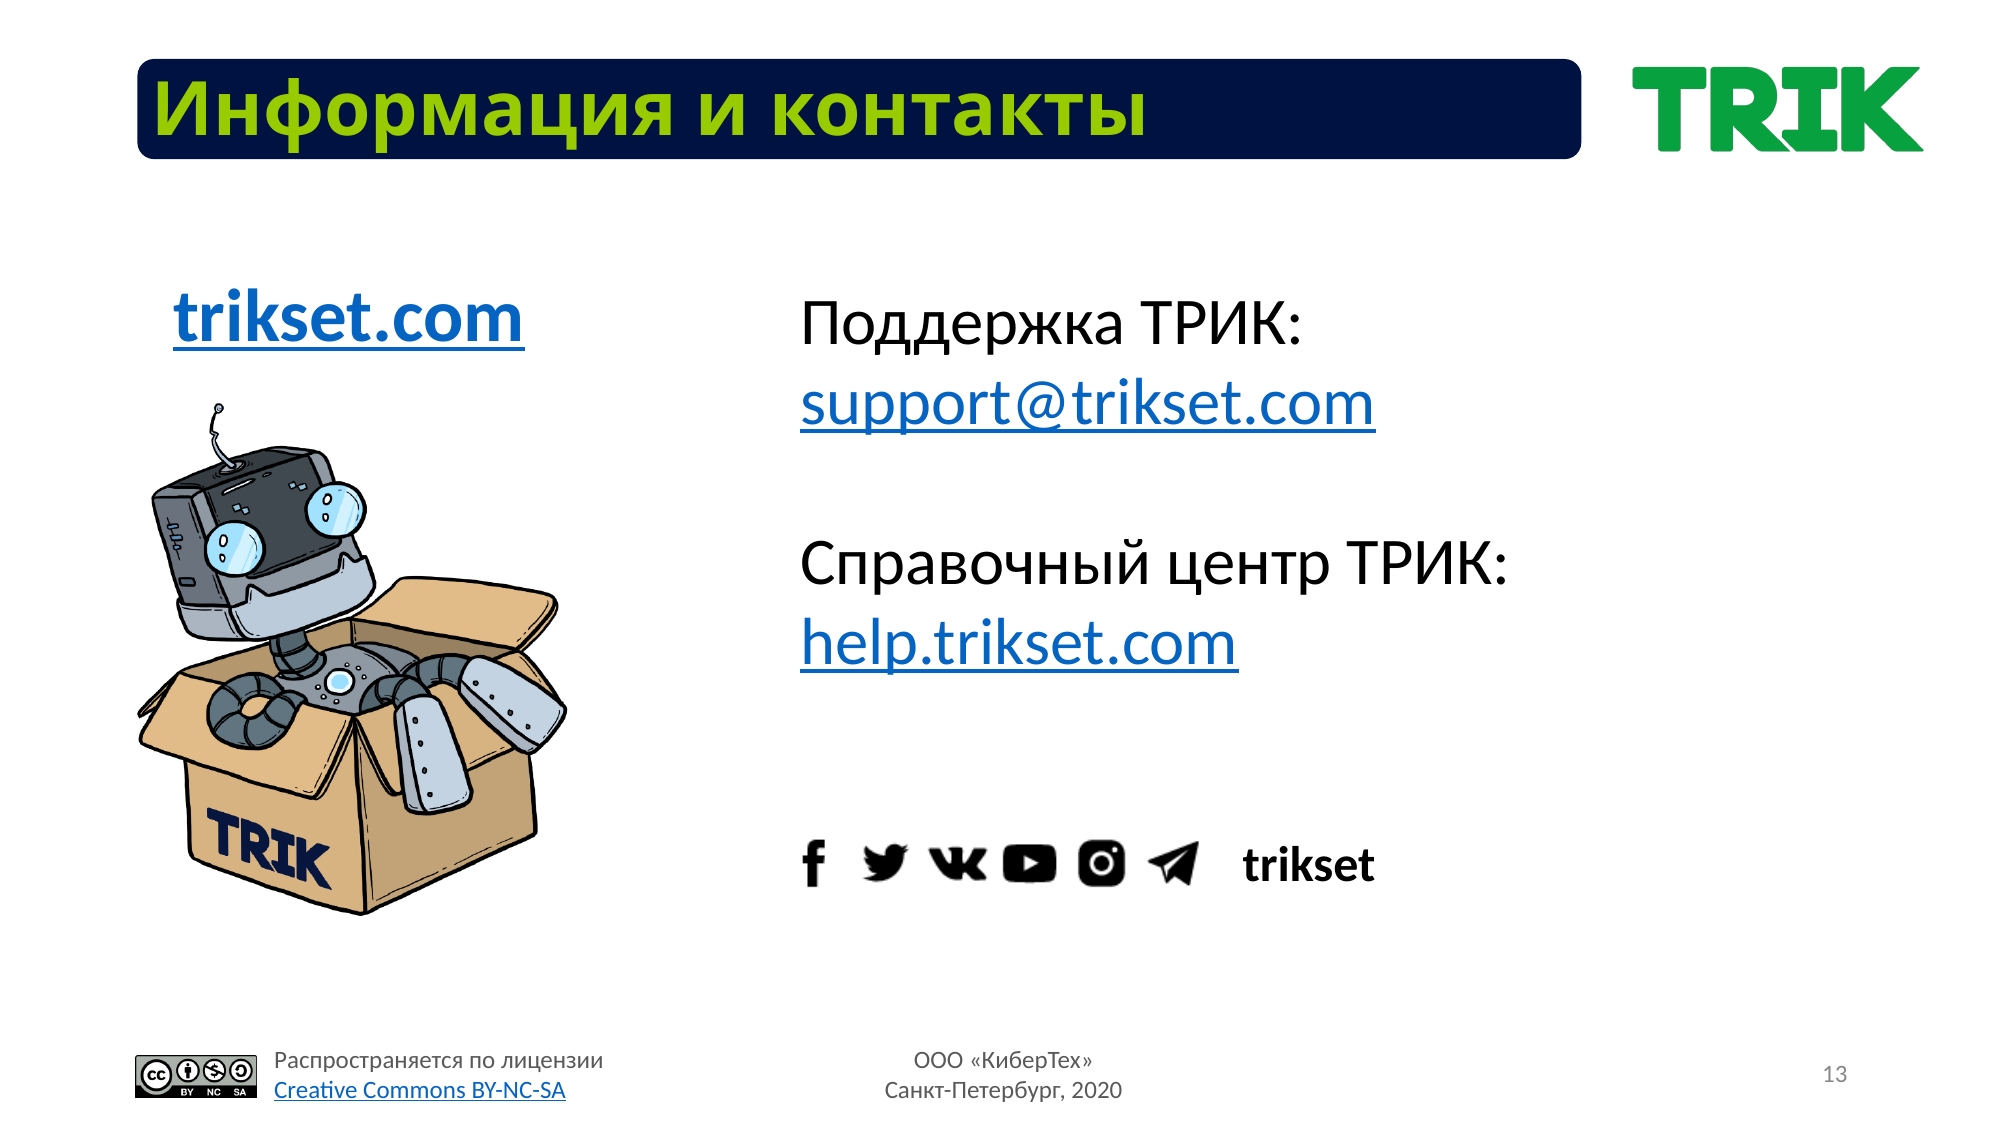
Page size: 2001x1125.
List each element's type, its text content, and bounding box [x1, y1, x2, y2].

text_box 13 [1412, 1042, 1863, 1103]
picture [135, 1055, 257, 1098]
picture [1631, 64, 1924, 154]
picture [789, 829, 1213, 895]
picture [61, 363, 651, 953]
